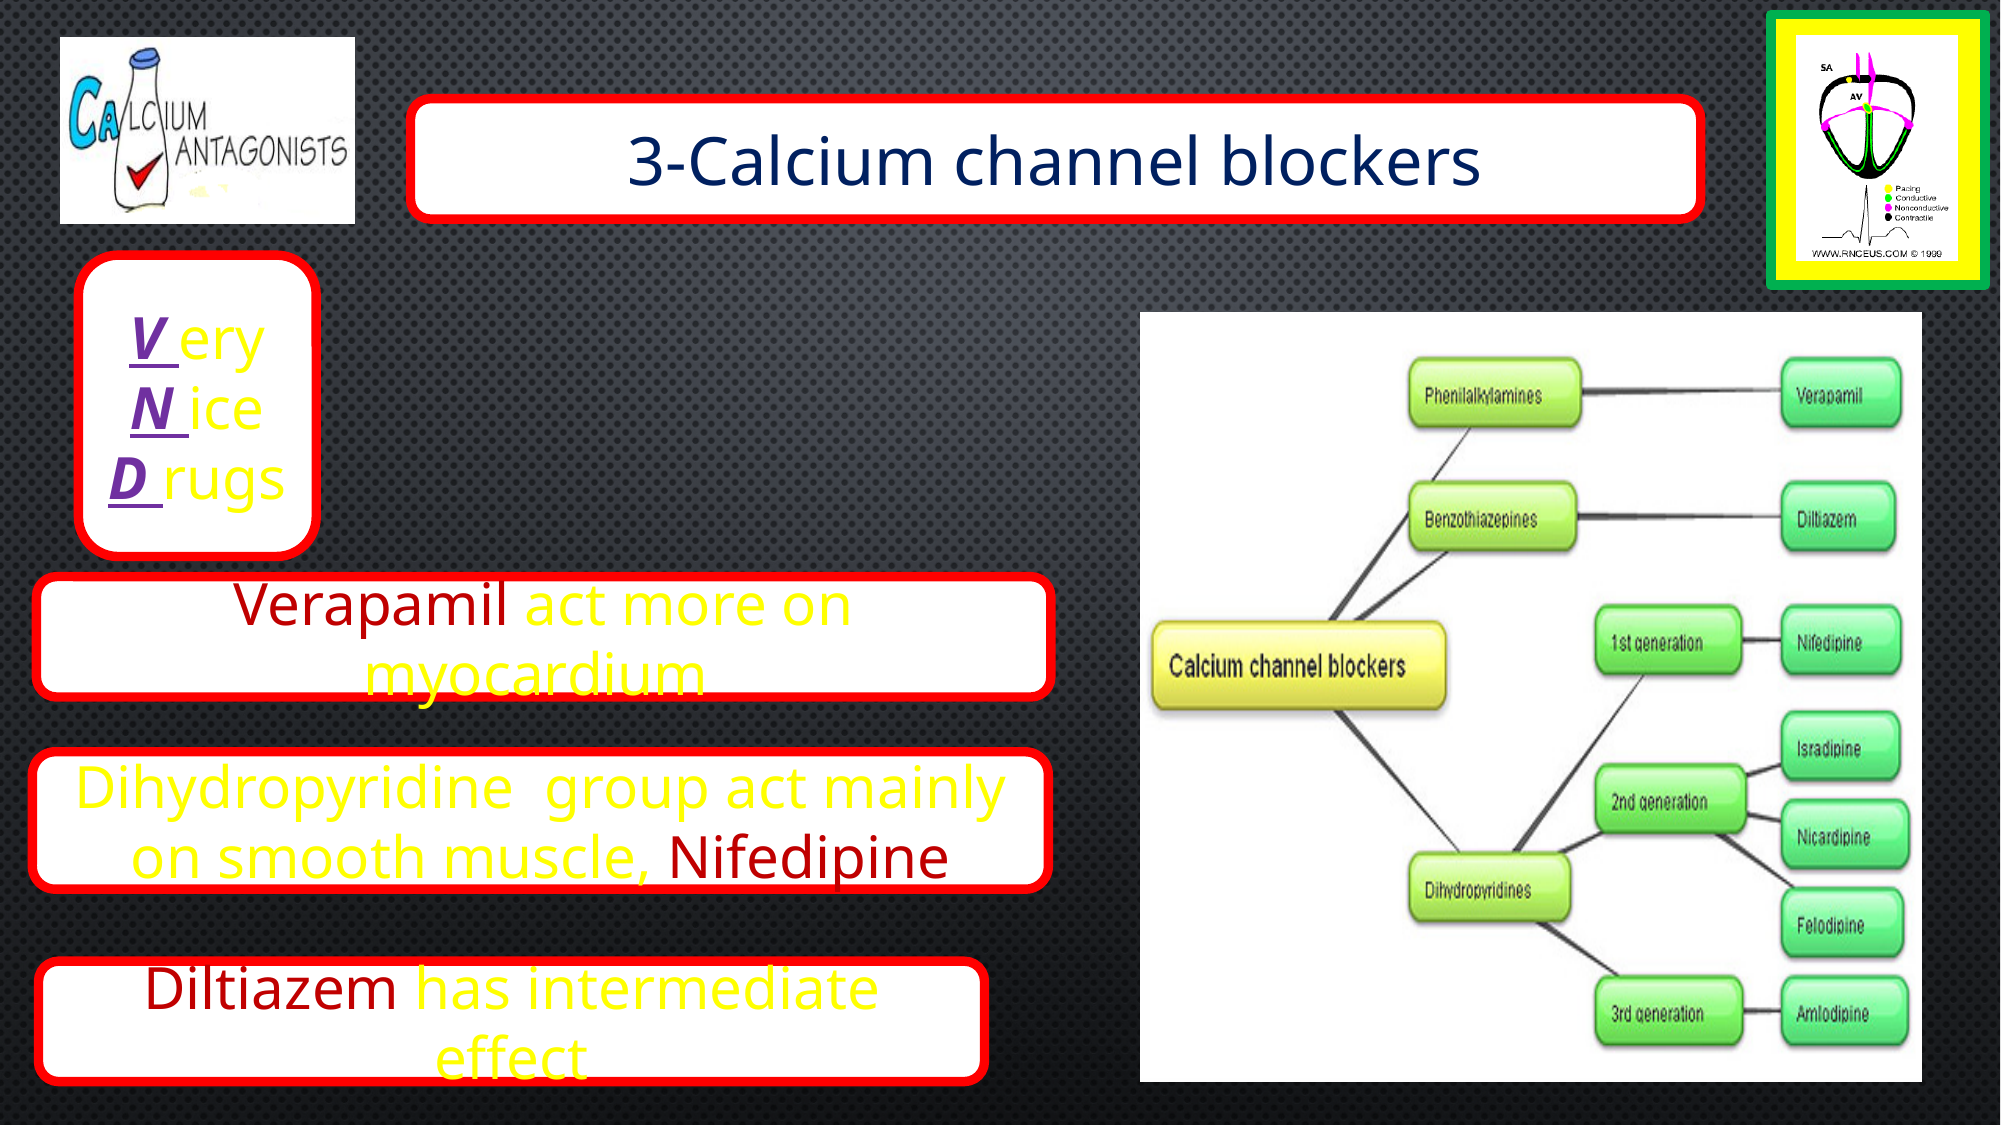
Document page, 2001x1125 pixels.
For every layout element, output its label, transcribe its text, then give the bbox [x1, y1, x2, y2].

picture [1795, 35, 1959, 261]
text_box 3-Calcium channel blockers [408, 97, 1703, 221]
picture [59, 37, 356, 224]
text_box Diltiazem has intermediate effect [36, 959, 987, 1084]
picture [1140, 312, 1922, 1082]
text_box V ery N ice D rugs [76, 253, 318, 559]
text_box [1770, 13, 1987, 287]
text_box Dihydropyridine group act mainly on smooth muscle, Nifedipine [30, 750, 1050, 891]
text_box Verapamil act more on myocardium [34, 574, 1053, 699]
